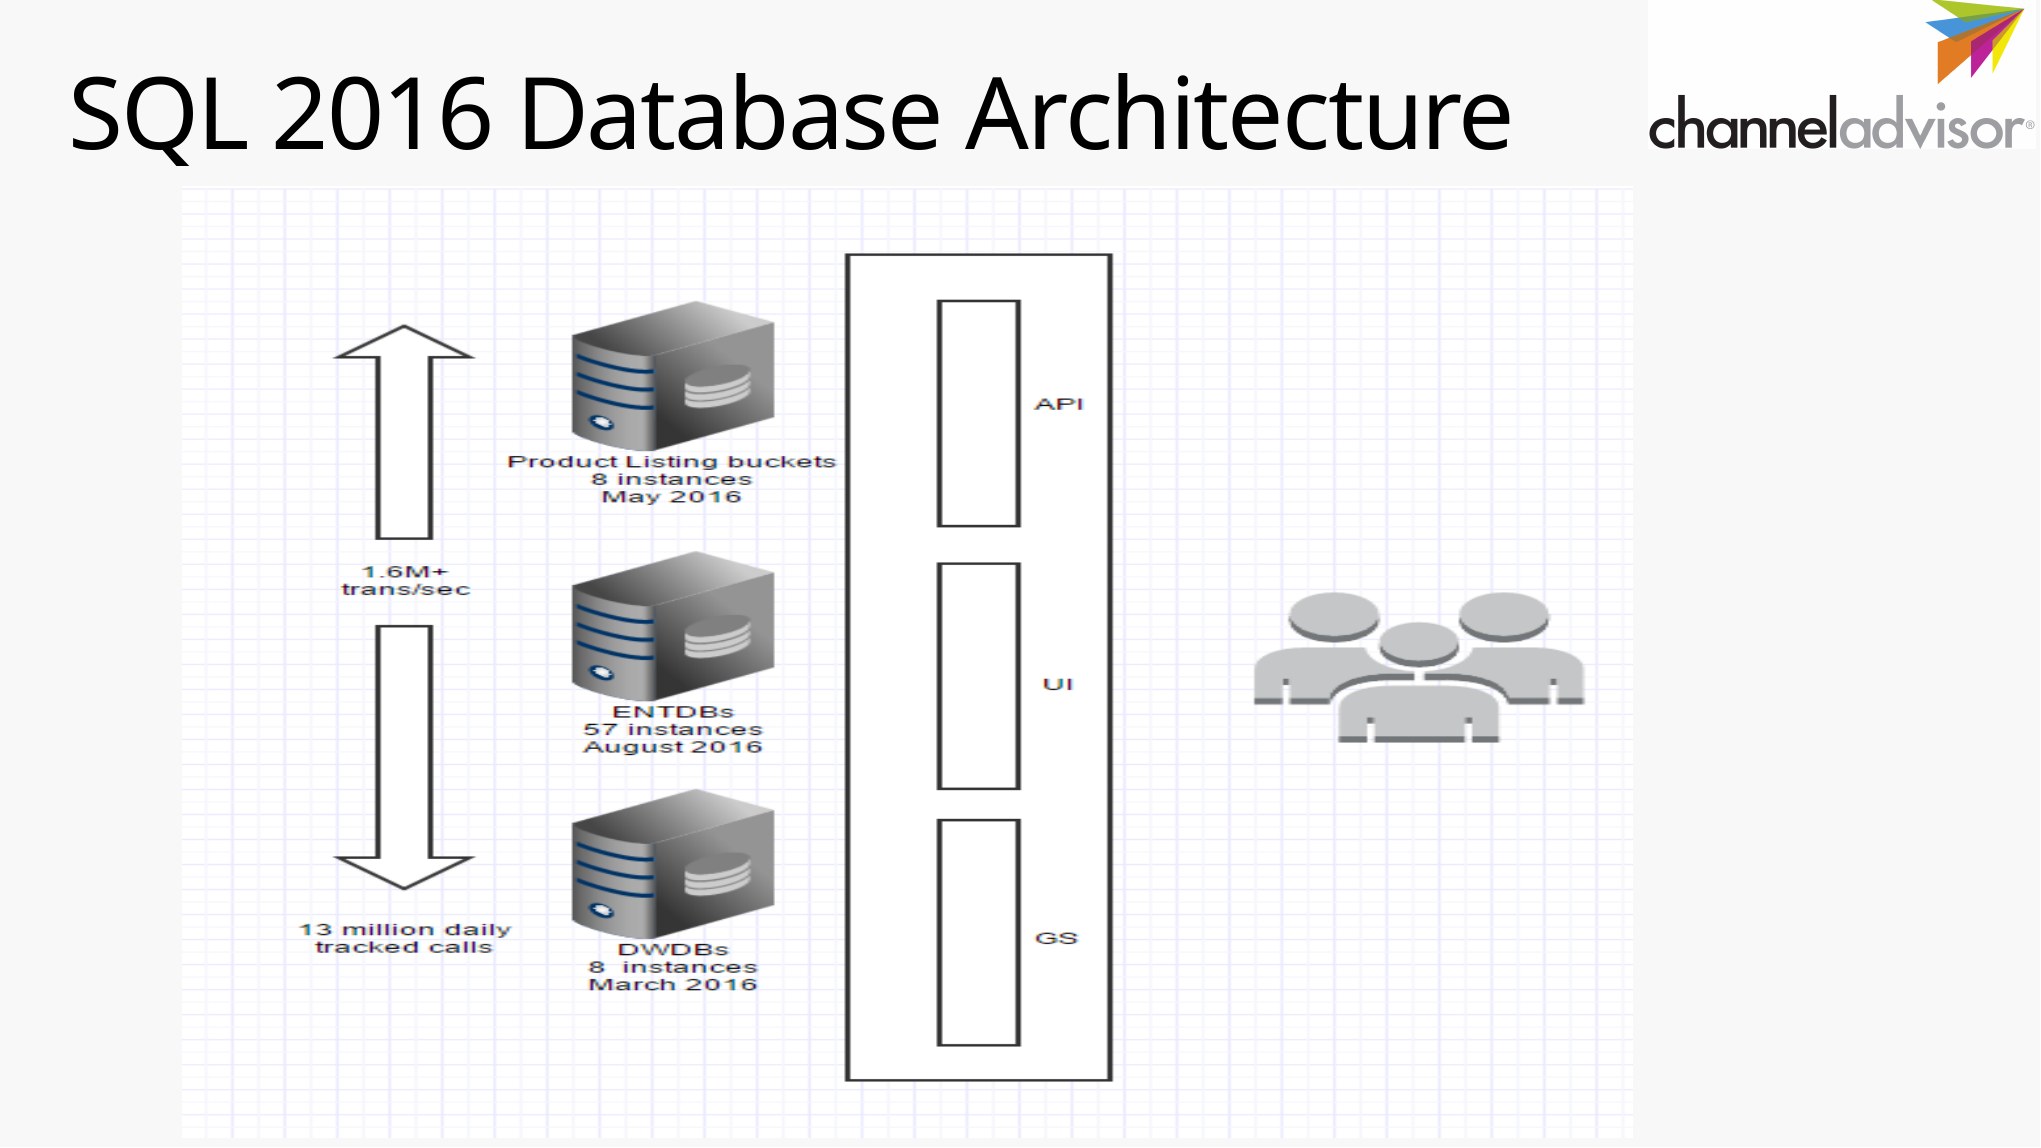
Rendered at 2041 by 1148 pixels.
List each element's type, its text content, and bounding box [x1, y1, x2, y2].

title SQL 2016 Database Architecture [45, 48, 1996, 199]
picture [182, 185, 1633, 1138]
picture [1647, 0, 2036, 149]
